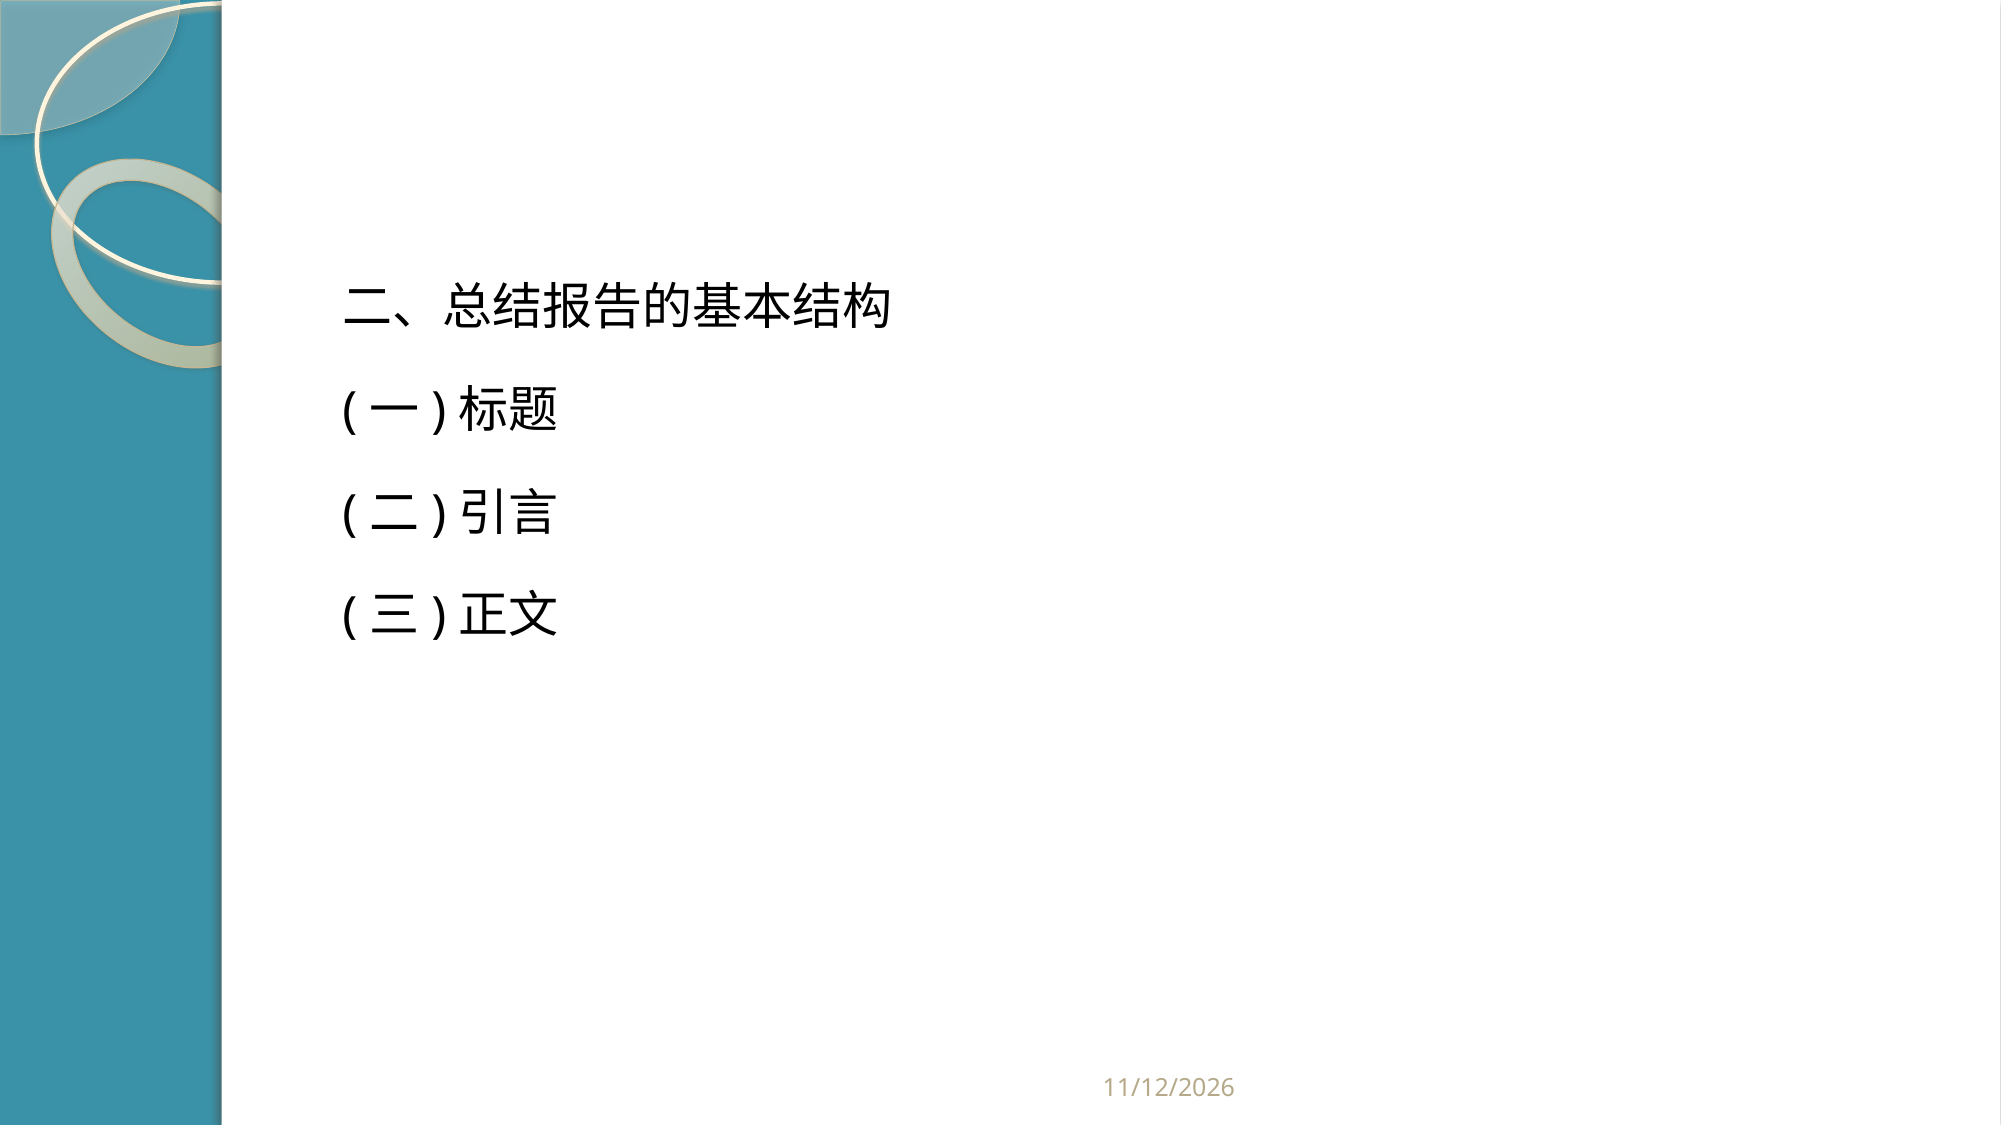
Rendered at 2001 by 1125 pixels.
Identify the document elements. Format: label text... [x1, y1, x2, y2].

list 二、总结报告的基本结构 (一)标题 (二)引言 (三)正文 [313, 237, 1954, 1025]
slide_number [783, 1034, 1250, 1113]
